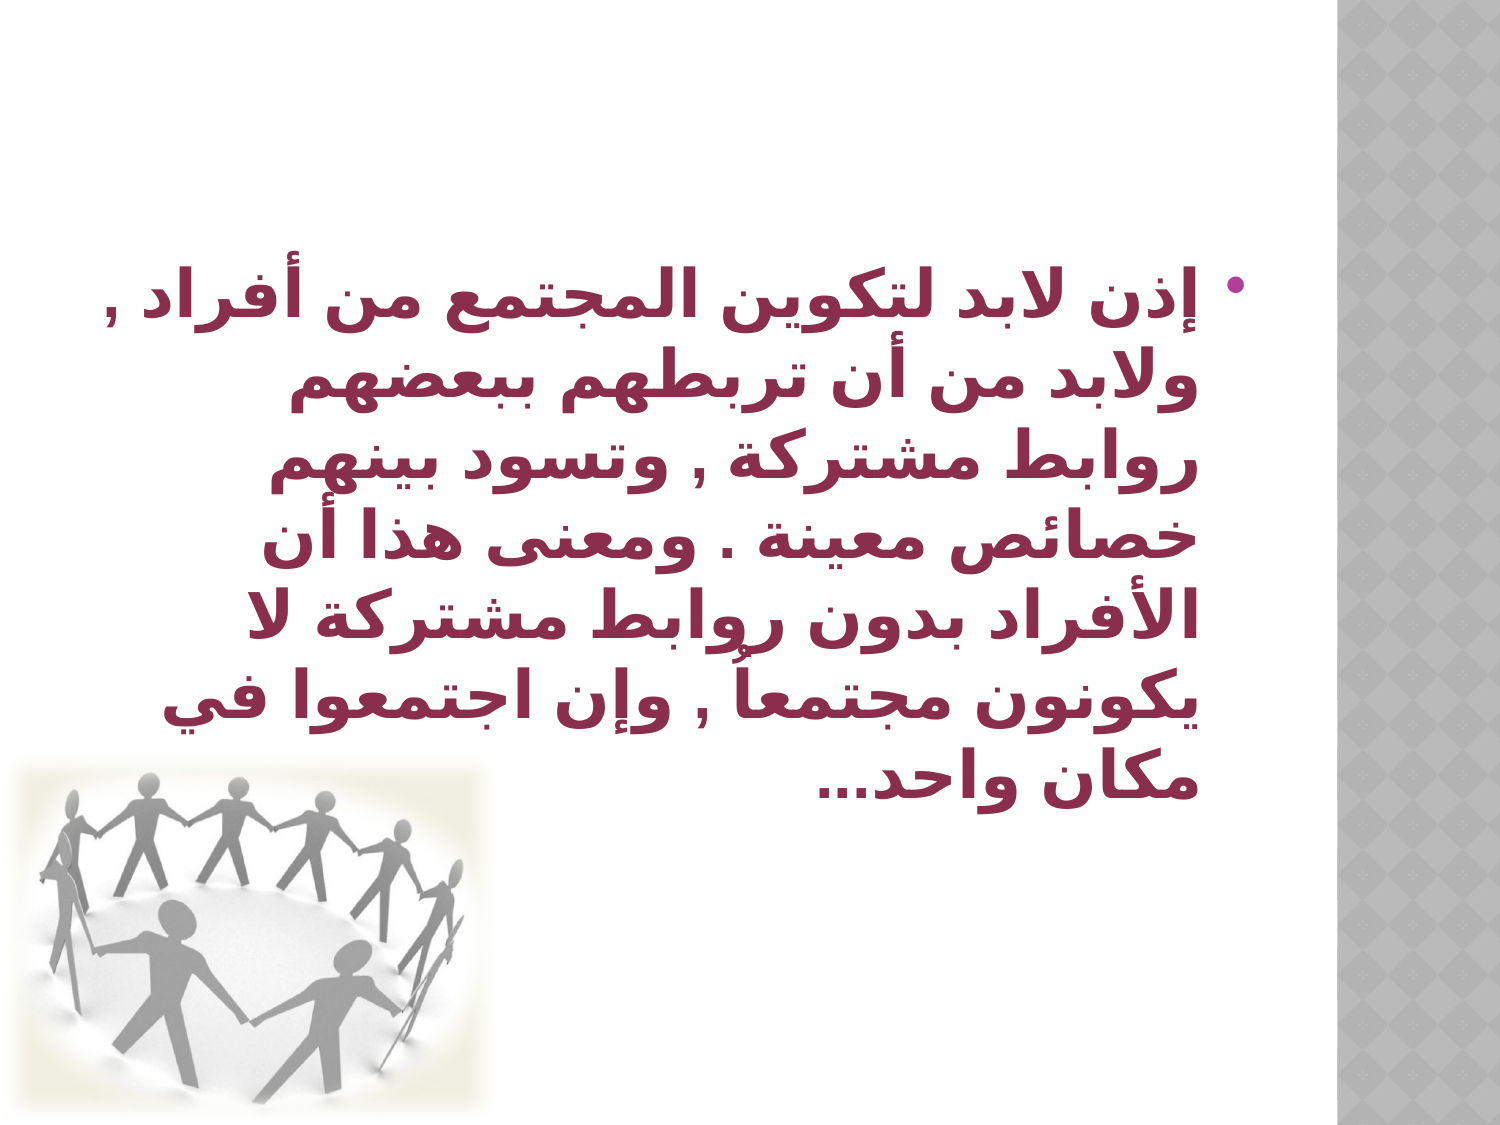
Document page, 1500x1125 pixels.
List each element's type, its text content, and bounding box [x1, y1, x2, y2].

picture [0, 749, 500, 1125]
list إذن لابد لتكوين المجتمع من أفراد , ولابد من أن تربطهم ببعضهم روابط مشتركة , وتسود بينهم خصائص معينة . ومعنى هذا أن الأفراد بدون روابط مشتركة لا يكونون مجتمعاُ , وإن اجتمعوا في مكان واحد... [75, 58, 1263, 1059]
